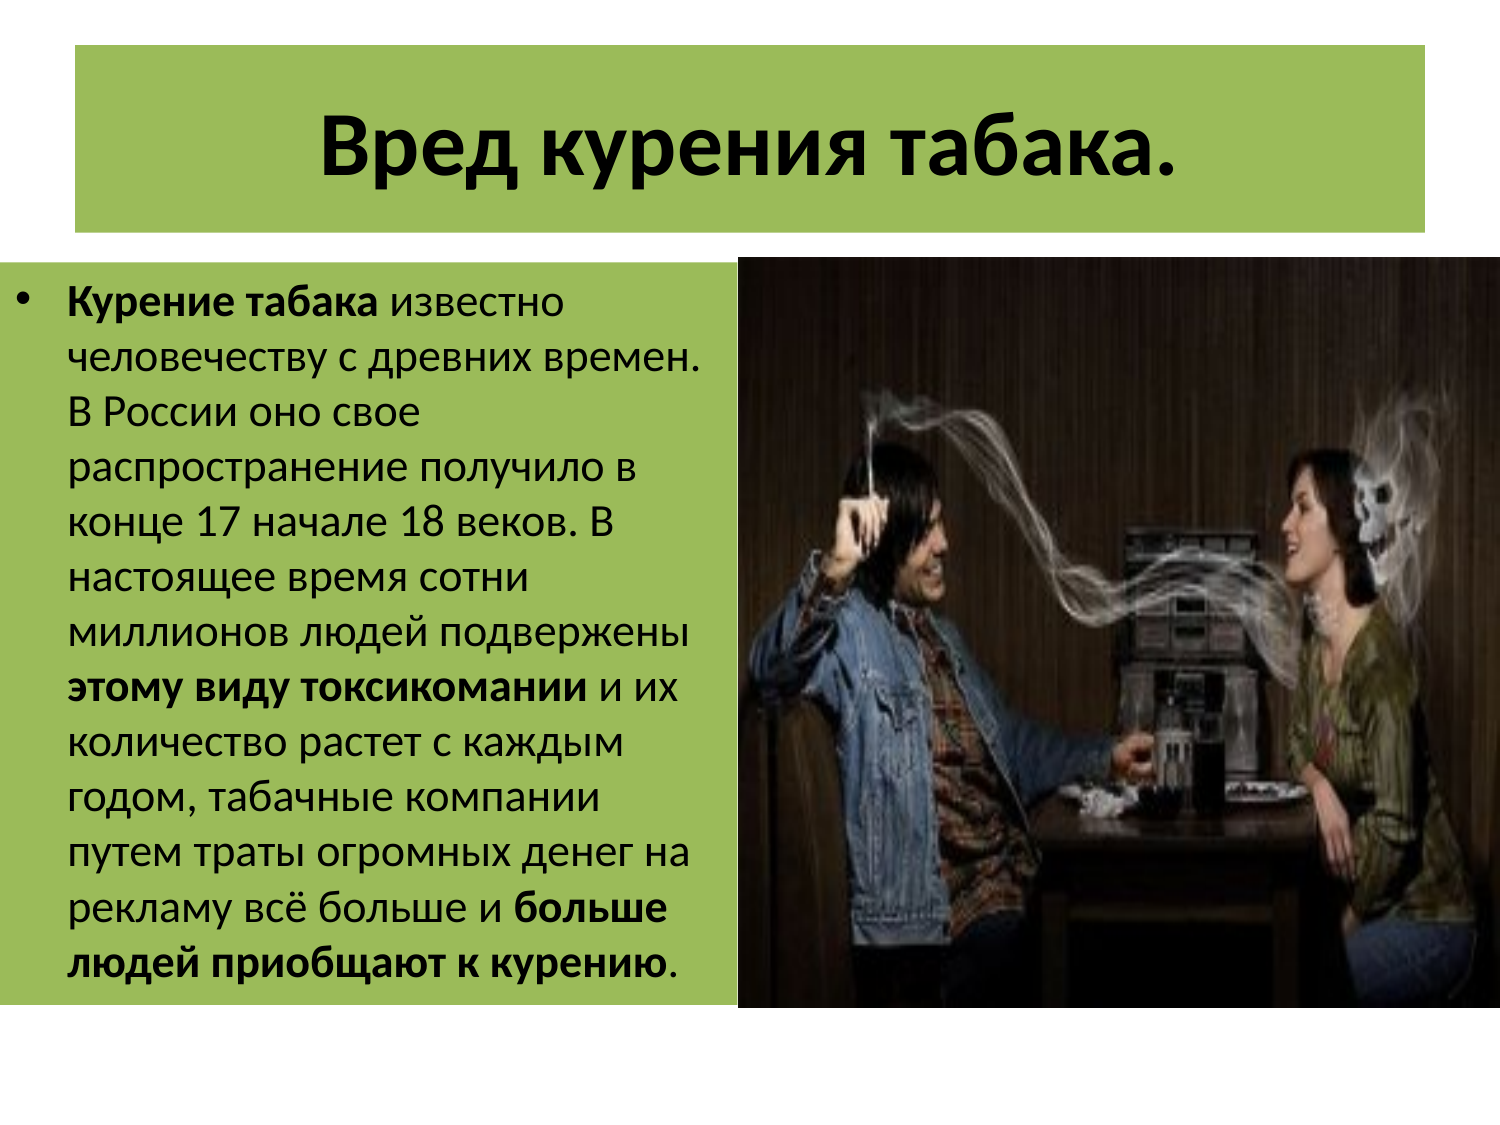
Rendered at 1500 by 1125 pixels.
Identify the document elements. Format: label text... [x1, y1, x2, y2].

list Курение табака известно человечеству с древних времен. В России оно свое распространение получило в конце 17 начале 18 веков. В настоящее время сотни миллионов людей подвержены этому виду токсикомании и их количество растет с каждым годом, табачные компании путем траты огромных денег на рекламу всё больше и больше людей приобщают к курению. [0, 262, 732, 1005]
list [737, 257, 1500, 1008]
title Вред курения табака. [75, 45, 1425, 233]
